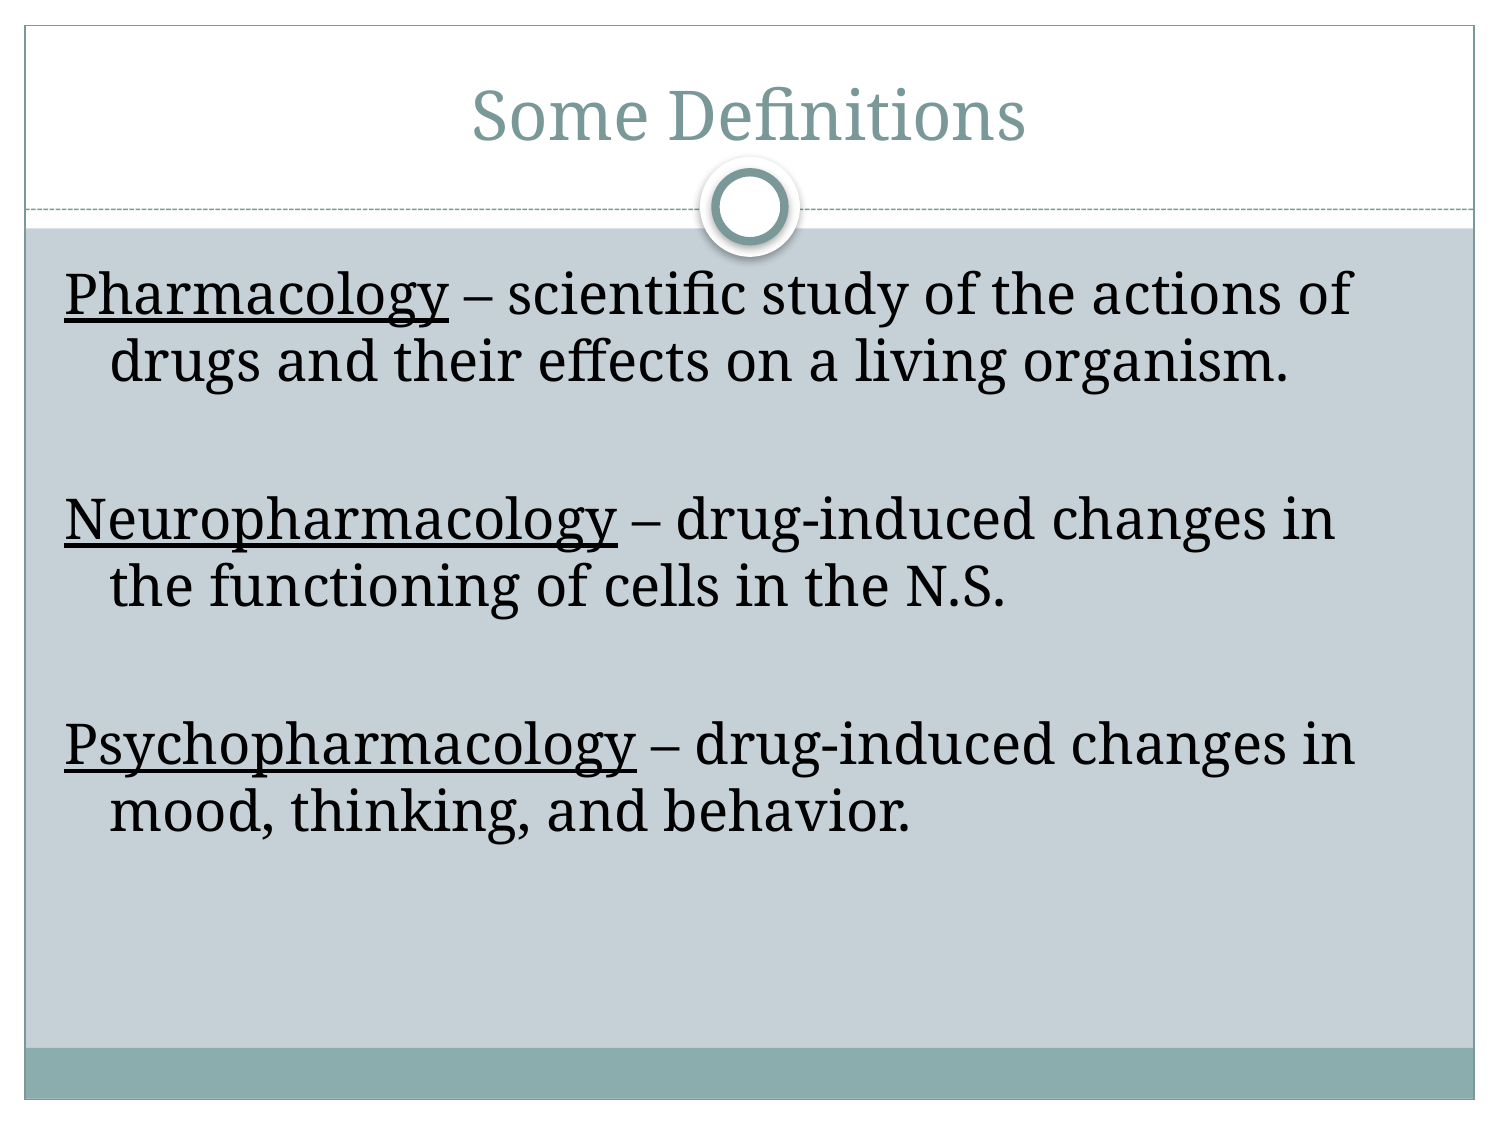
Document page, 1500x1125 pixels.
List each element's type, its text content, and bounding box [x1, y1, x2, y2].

title Some Definitions [49, 37, 1450, 162]
list Pharmacology – scientific study of the actions of drugs and their effects on a living organism. Neuropharmacology – drug-induced changes in the functioning of cells in the N.S. Psychopharmacology – drug-induced changes in mood, thinking, and behavior. [49, 250, 1445, 1001]
